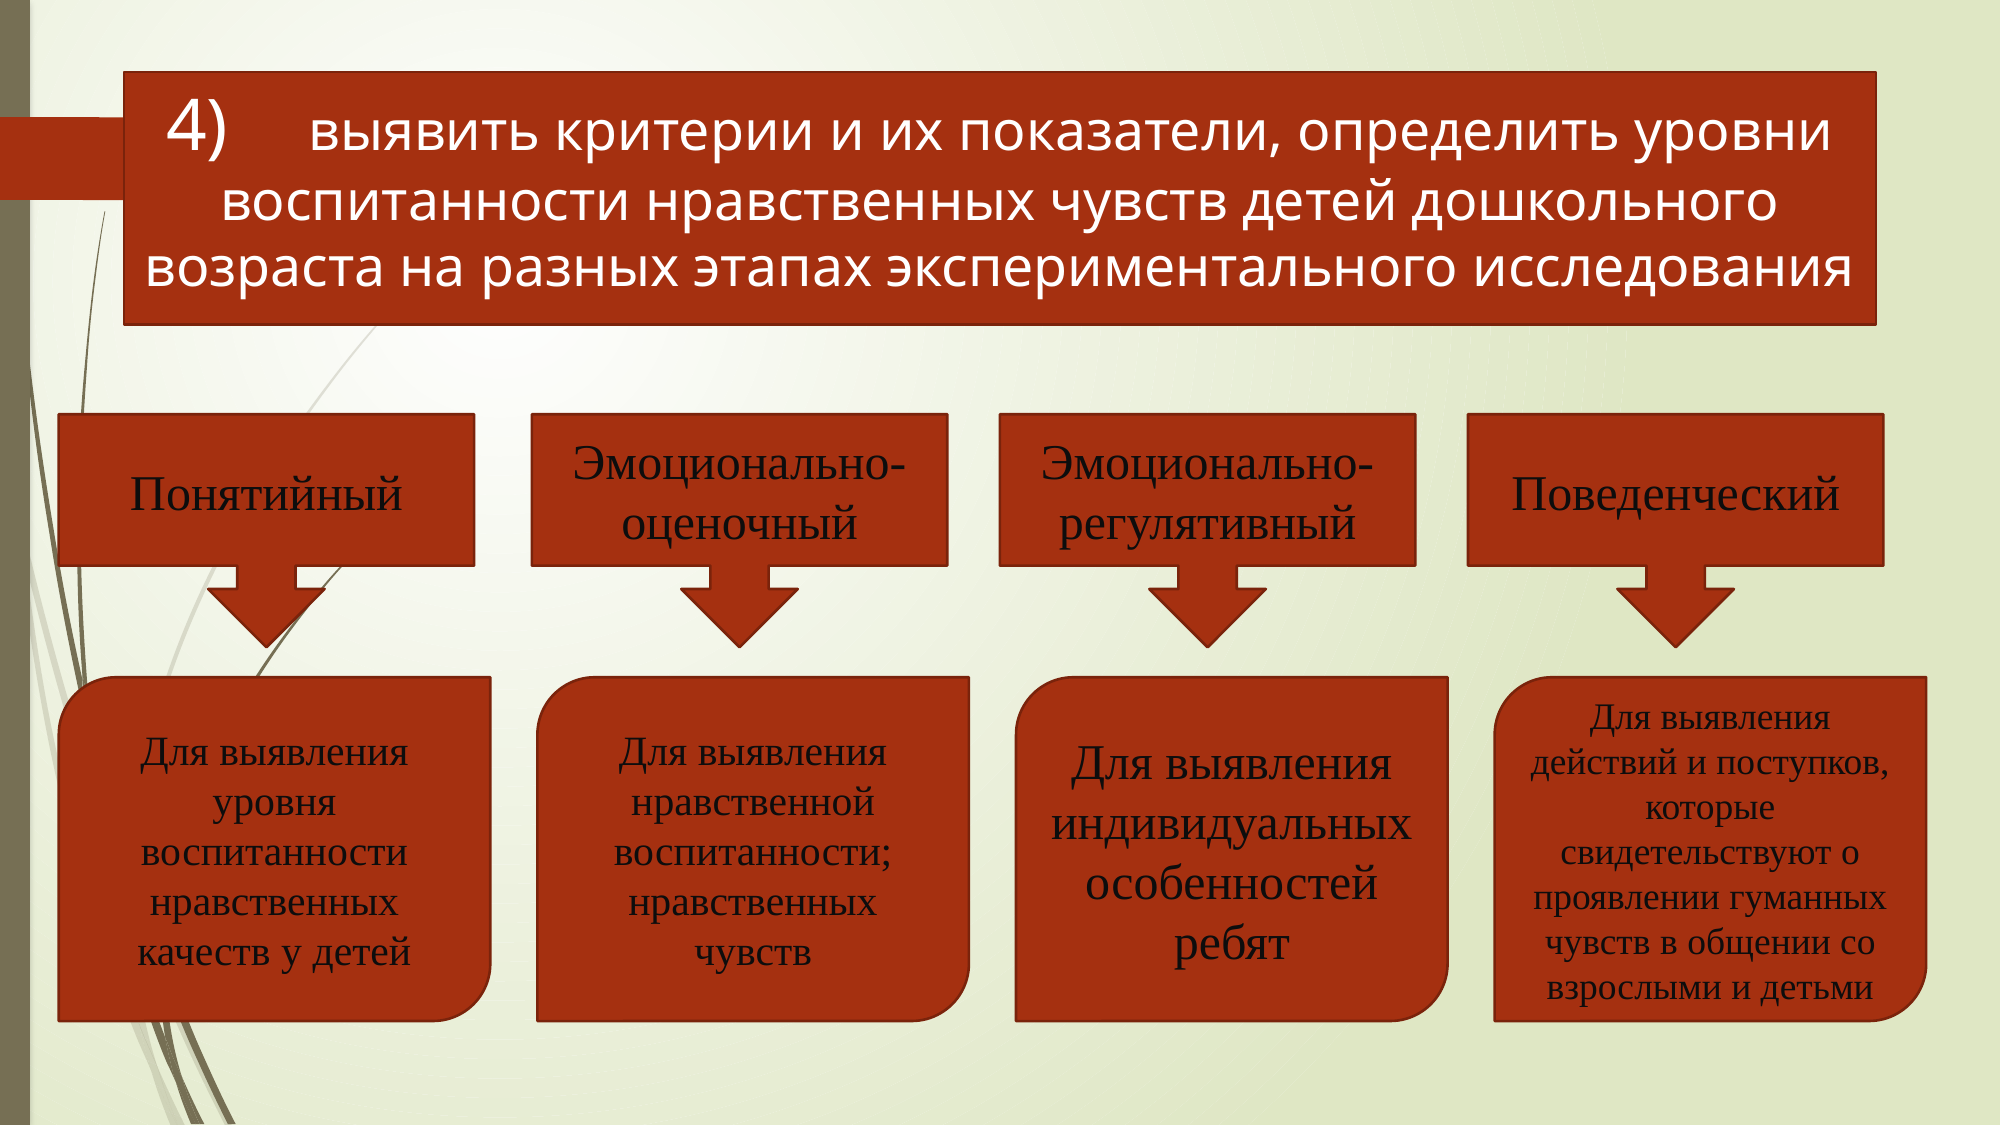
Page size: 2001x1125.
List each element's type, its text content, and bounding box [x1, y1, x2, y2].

text_box Эмоционально-оценочный [530, 412, 949, 649]
text_box Для выявления индивидуальных особенностей ребят [1014, 675, 1449, 1023]
title 4) выявить критерии и их показатели, определить уровни воспитанности нравственных чувств детей дошкольного возраста на разных этапах экспериментального исследования [123, 71, 1877, 326]
text_box Эмоционально-регулятивный [998, 412, 1417, 649]
text_box Поведенческий [1466, 412, 1885, 649]
text_box Для выявления нравственной воспитанности; нравственных чувств [536, 675, 971, 1023]
text_box Для выявления уровня воспитанности нравственных качеств у детей [57, 675, 492, 1023]
text_box Понятийный [57, 412, 476, 649]
text_box Для выявления действий и поступков, которые свидетельствуют о проявлении гуманных чувств в общении со взрослыми и детьми [1493, 675, 1928, 1023]
